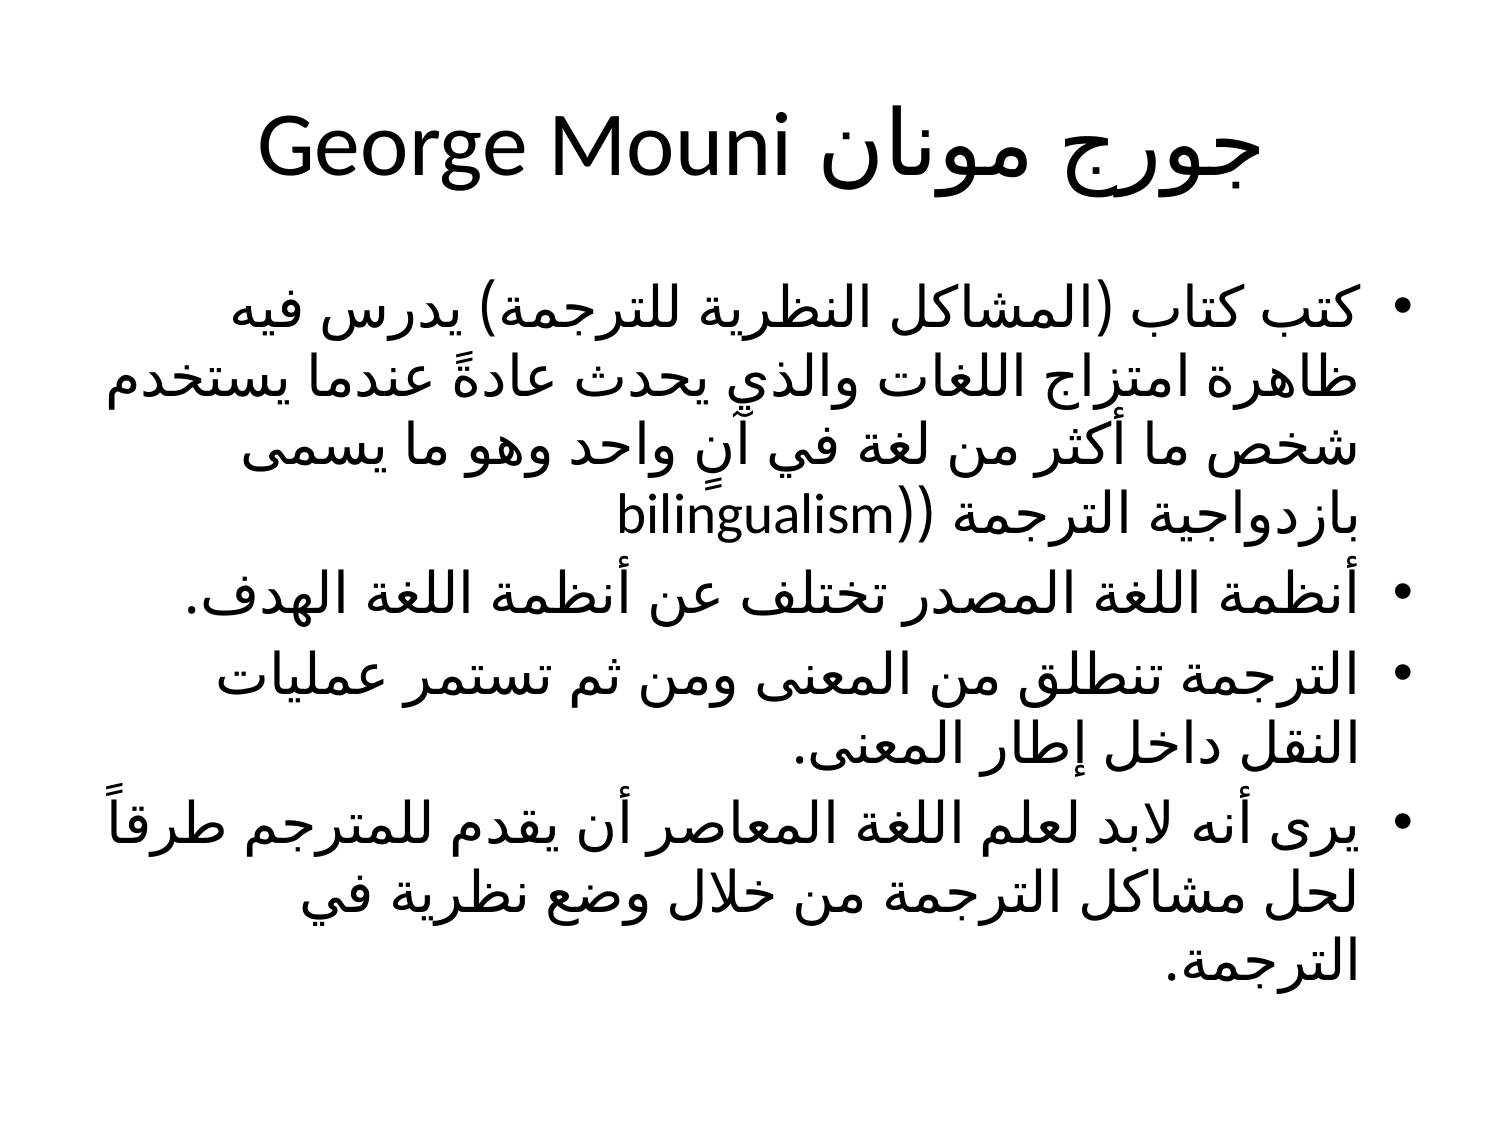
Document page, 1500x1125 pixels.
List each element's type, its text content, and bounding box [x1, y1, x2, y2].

list كتب كتاب (المشاكل النظرية للترجمة) يدرس فيه ظاهرة امتزاج اللغات والذي يحدث عادةً عندما يستخدم شخص ما أكثر من لغة في آنٍ واحد وهو ما يسمى بازدواجية الترجمة ((bilingualism أنظمة اللغة المصدر تختلف عن أنظمة اللغة الهدف. الترجمة تنطلق من المعنى ومن ثم تستمر عمليات النقل داخل إطار المعنى. يرى أنه لابد لعلم اللغة المعاصر أن يقدم للمترجم طرقاً لحل مشاكل الترجمة من خلال وضع نظرية في الترجمة. [75, 262, 1425, 1005]
title جورج مونان George Mouni [75, 45, 1425, 233]
